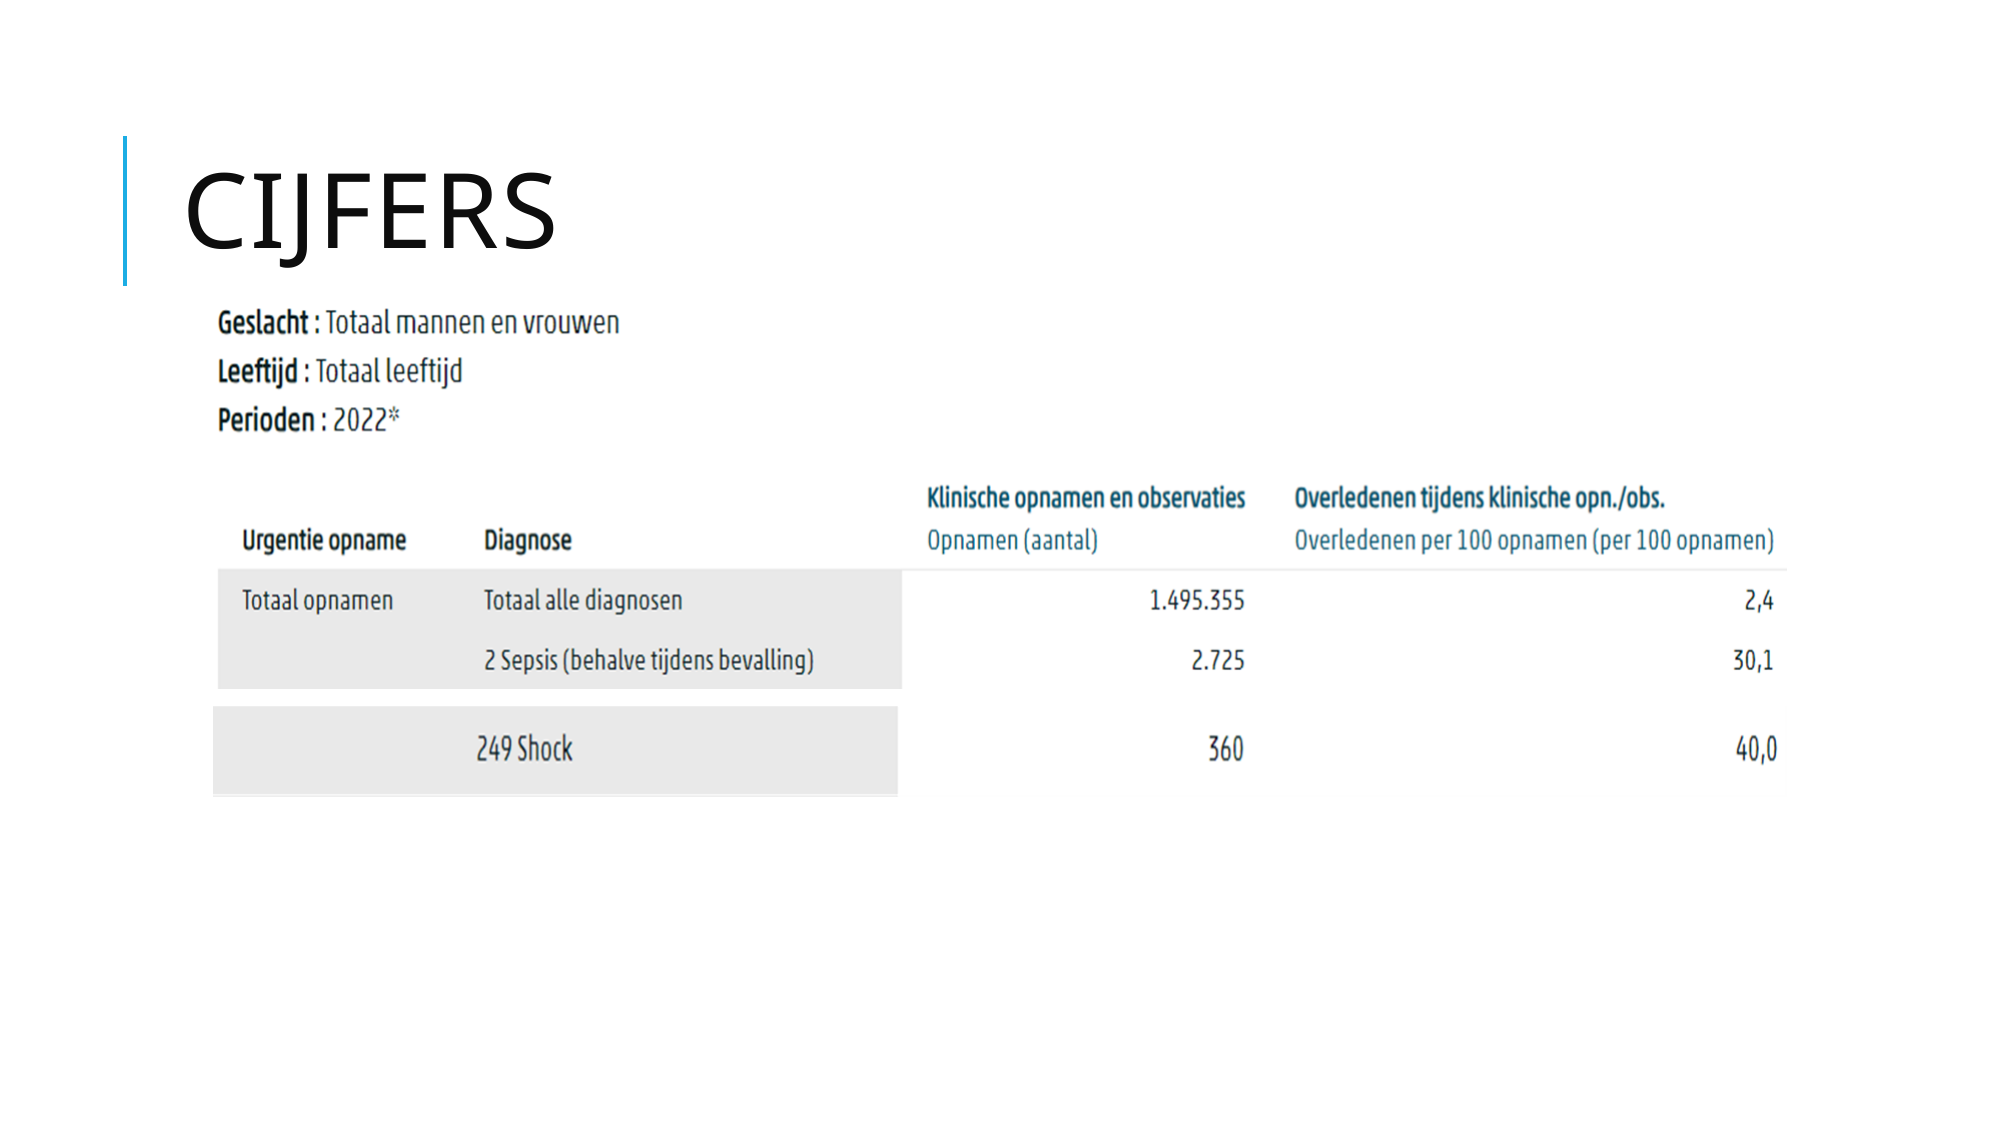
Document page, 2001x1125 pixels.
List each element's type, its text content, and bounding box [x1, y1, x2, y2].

picture [213, 706, 1787, 797]
title Cijfers [168, 96, 1763, 342]
picture [213, 304, 1787, 690]
